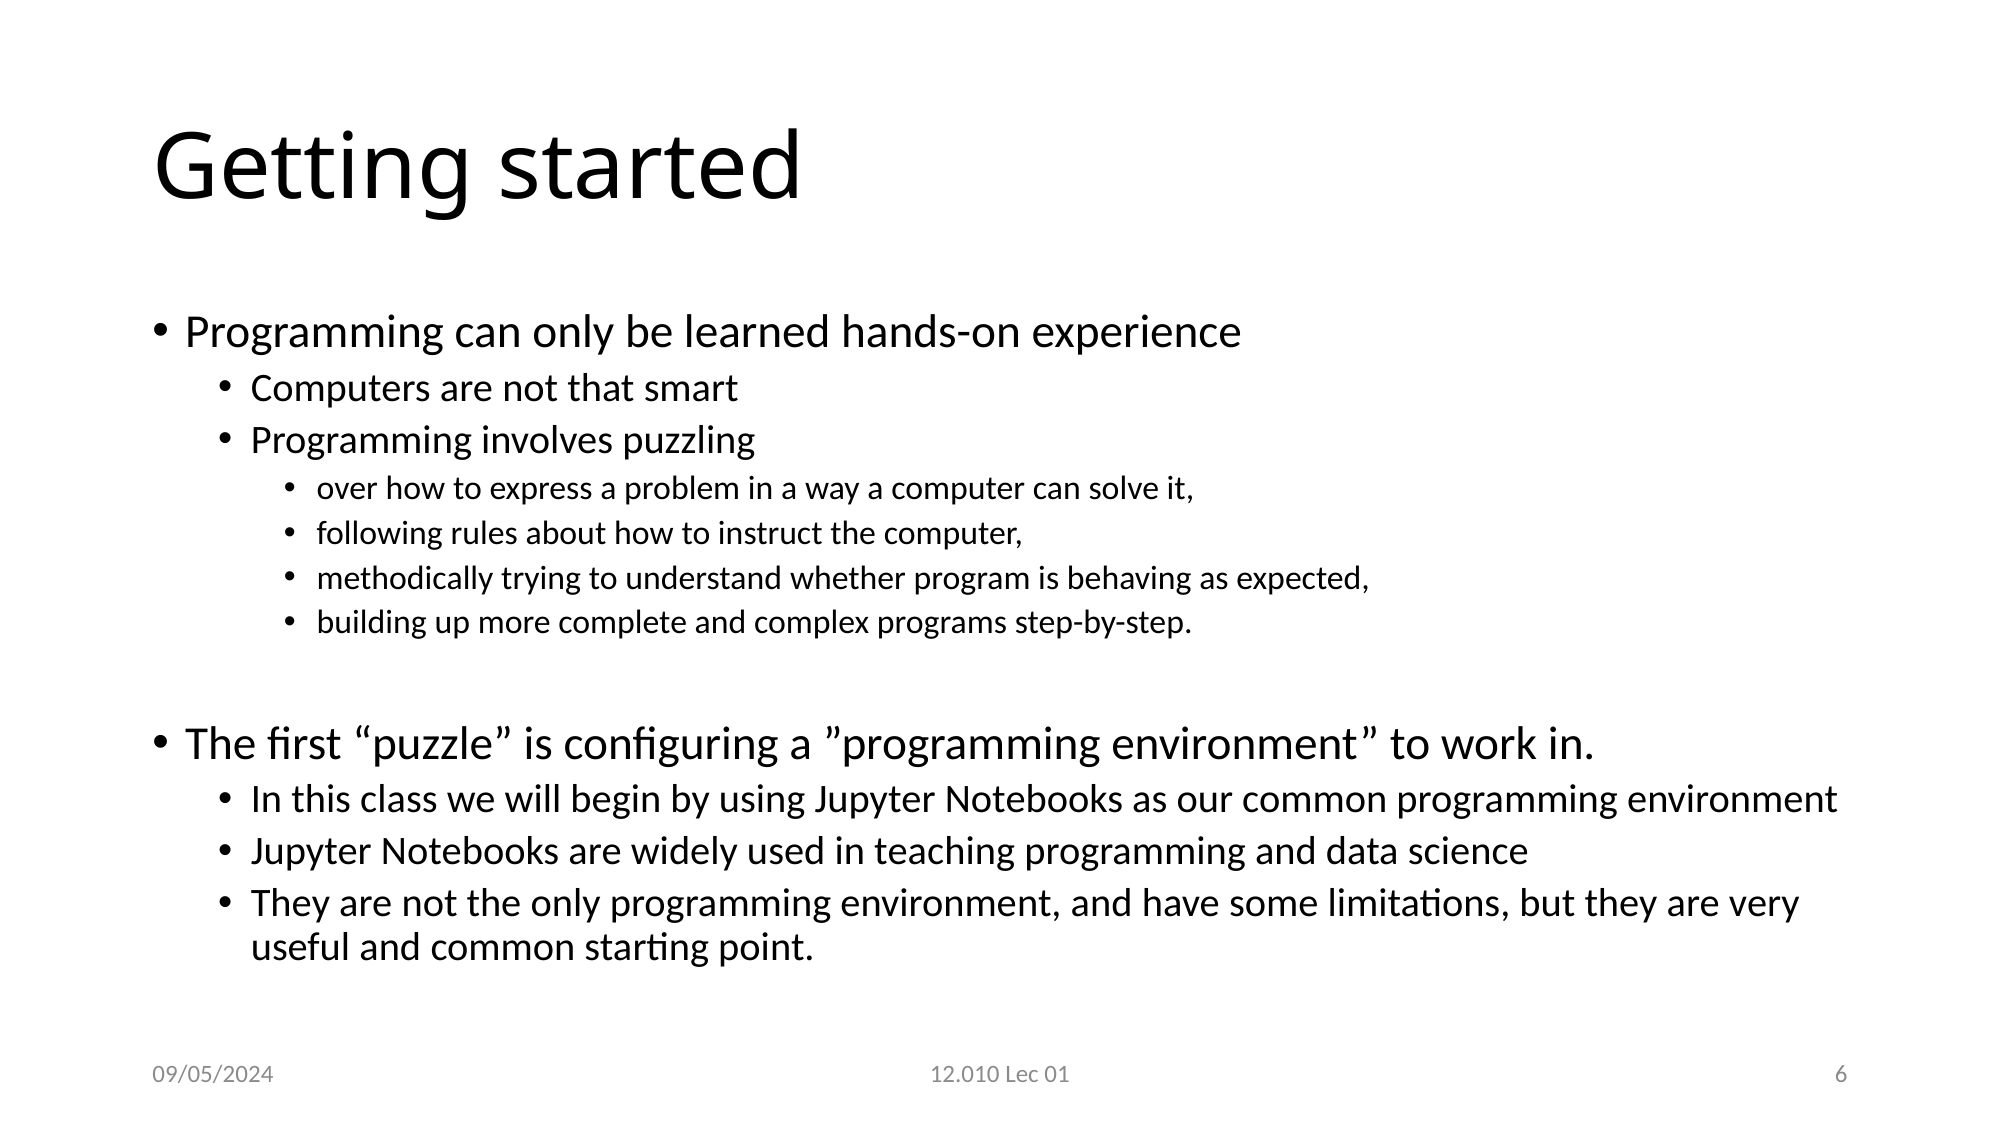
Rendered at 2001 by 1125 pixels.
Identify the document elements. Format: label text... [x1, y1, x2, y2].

list Programming can only be learned hands-on experience Computers are not that smart Programming involves puzzling over how to express a problem in a way a computer can solve it, following rules about how to instruct the computer, methodically trying to understand whether program is behaving as expected, building up more complete and complex programs step-by-step. The first “puzzle” is configuring a ”programming environment” to work in. In this class we will begin by using Jupyter Notebooks as our common programming environment Jupyter Notebooks are widely used in teaching programming and data science They are not the only programming environment, and have some limitations, but they are very useful and common starting point. [137, 299, 1863, 1014]
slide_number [137, 1042, 588, 1103]
title Getting started [137, 59, 1863, 278]
slide_number 6 [1412, 1042, 1863, 1103]
footer 12.010 Lec 01 [662, 1042, 1338, 1103]
